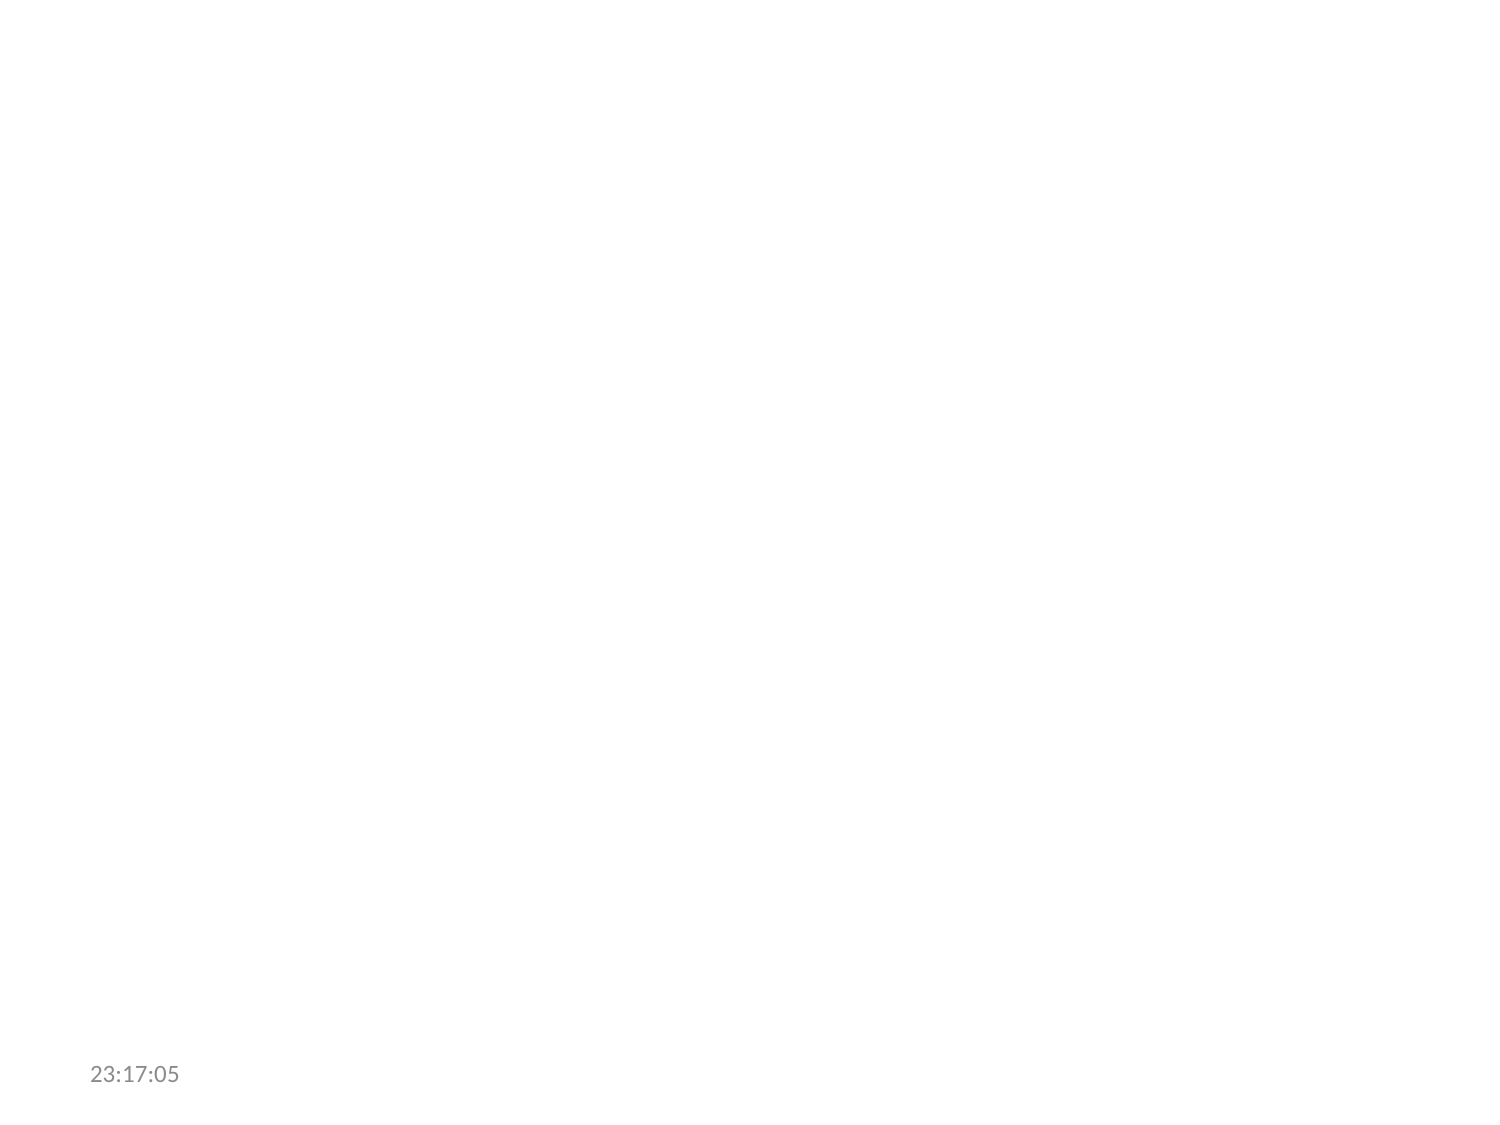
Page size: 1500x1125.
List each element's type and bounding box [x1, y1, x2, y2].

slide_number [75, 1042, 425, 1103]
